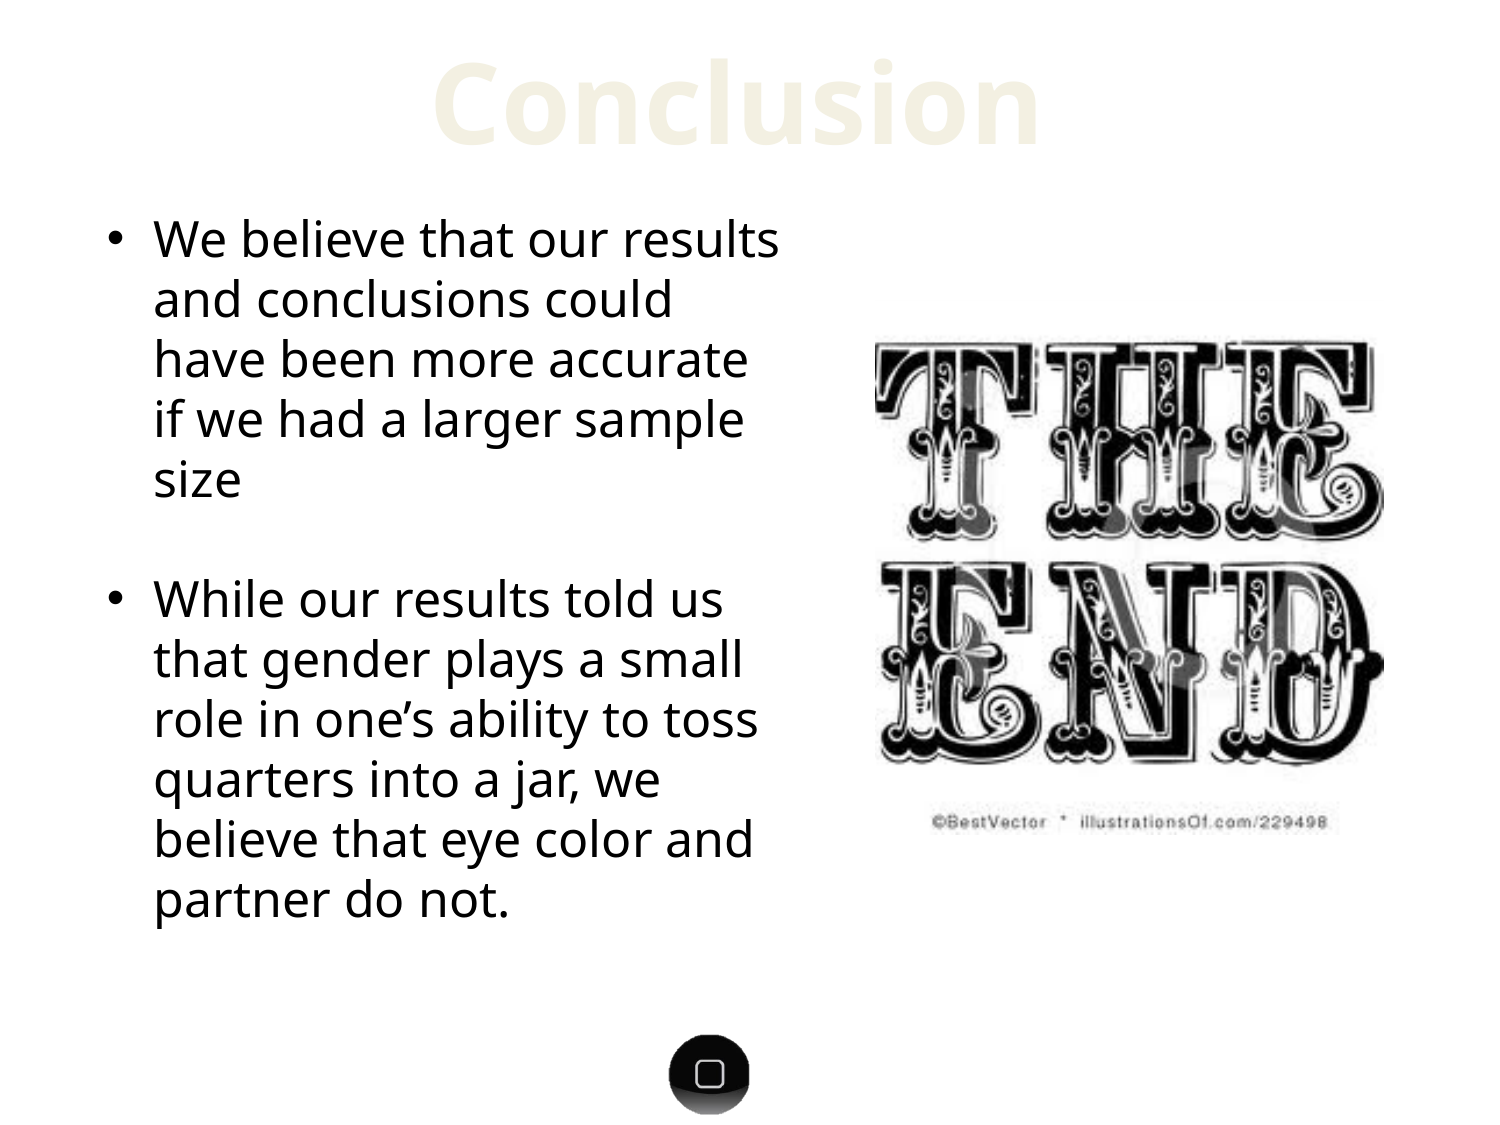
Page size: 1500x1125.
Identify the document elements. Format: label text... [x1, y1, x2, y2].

text_box We believe that our results and conclusions could have been more accurate if we had a larger sample size While our results told us that gender plays a small role in one’s ability to toss quarters into a jar, we believe that eye color and partner do not. [92, 199, 808, 995]
text_box Conclusion [414, 24, 1060, 175]
picture [874, 299, 1384, 835]
picture [659, 1024, 760, 1125]
